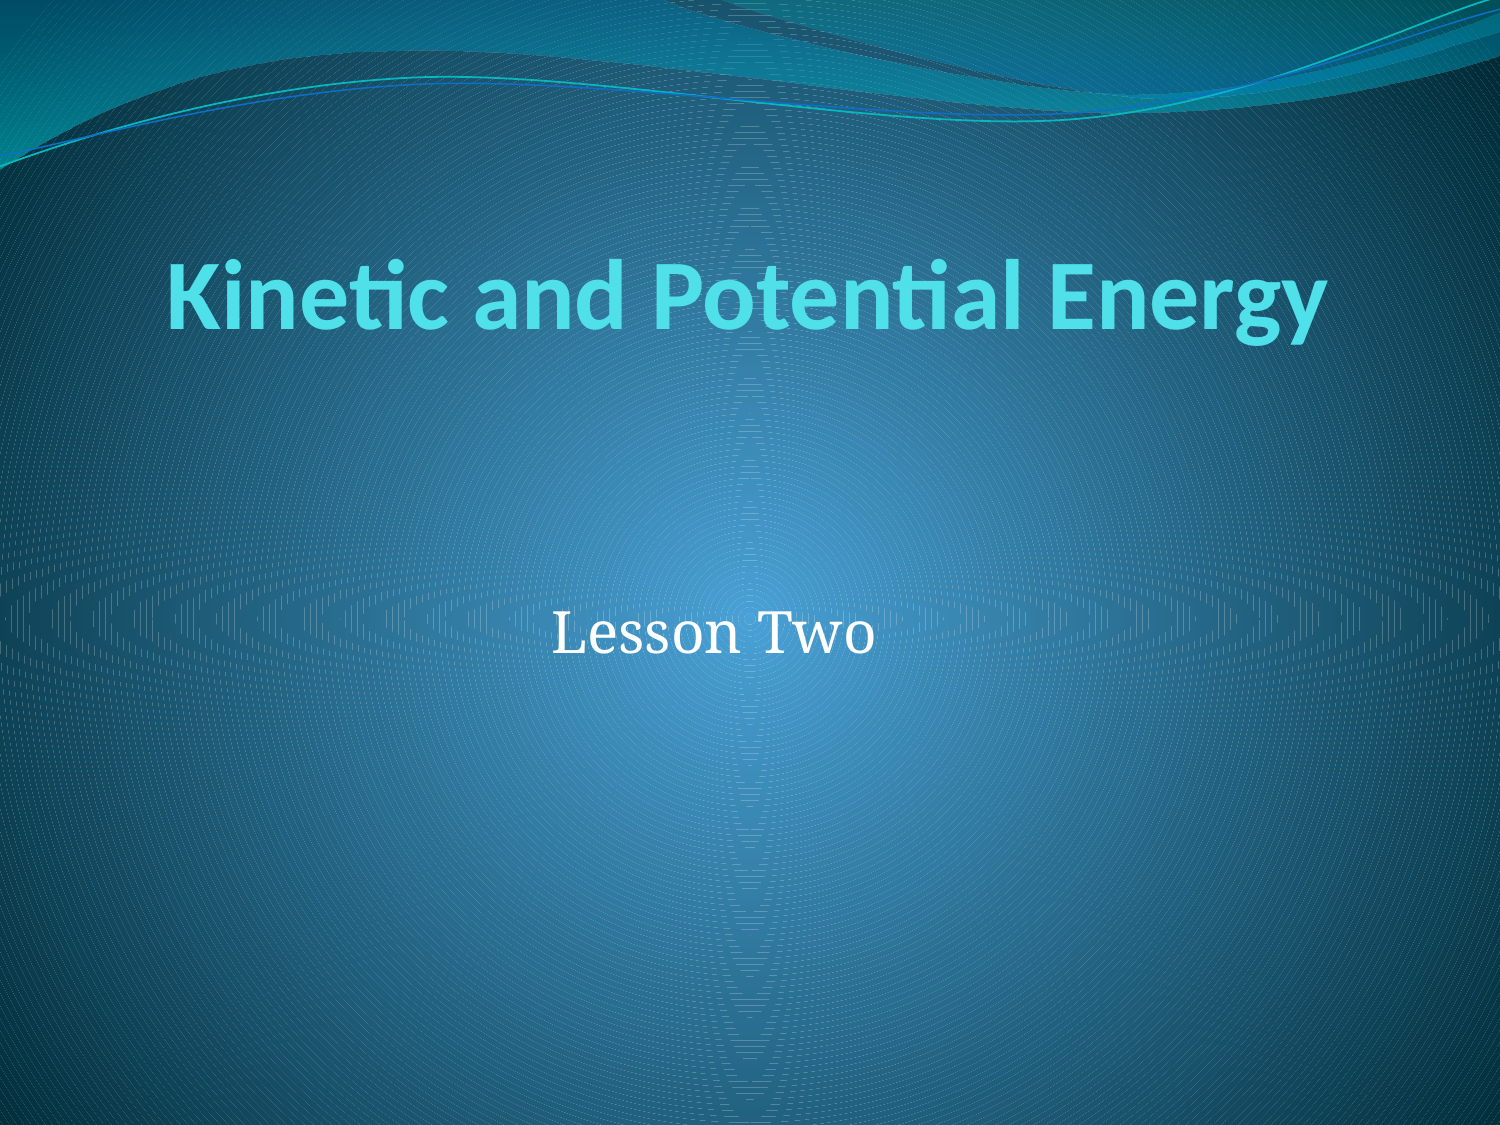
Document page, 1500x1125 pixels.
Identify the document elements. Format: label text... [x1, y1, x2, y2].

title Kinetic and Potential Energy [112, 187, 1388, 350]
subtitle Lesson Two [75, 587, 1364, 738]
